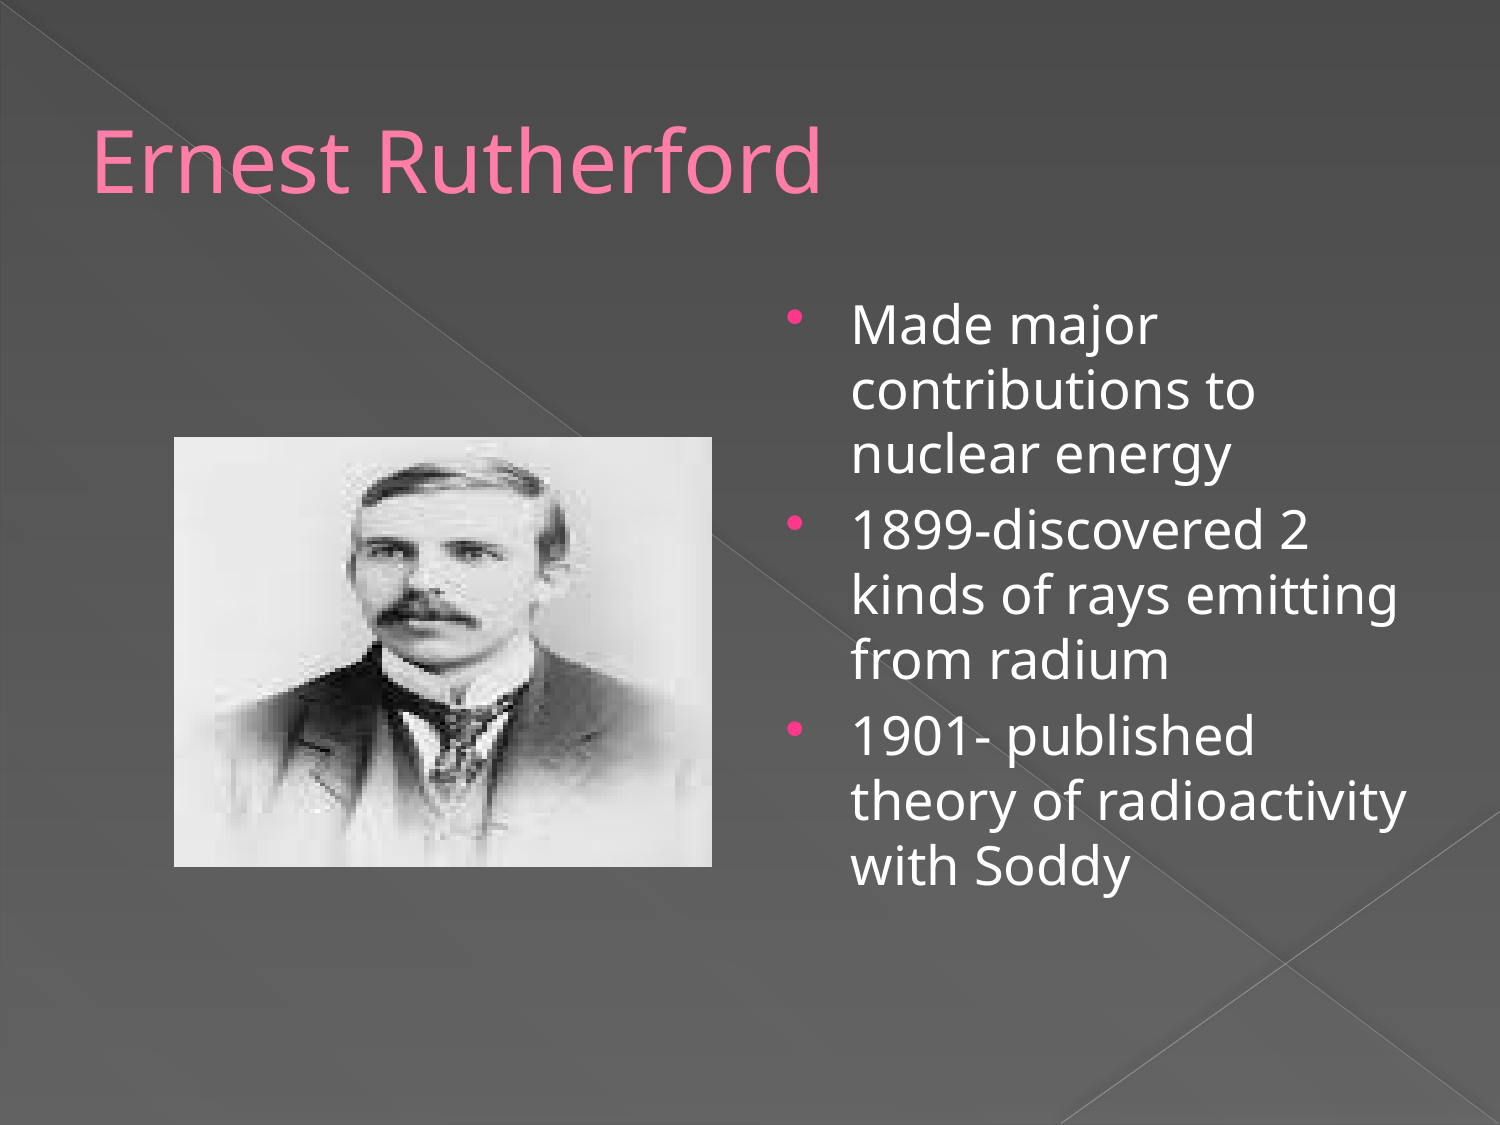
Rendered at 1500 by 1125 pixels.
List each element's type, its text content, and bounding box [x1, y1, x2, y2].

list Made major contributions to nuclear energy 1899-discovered 2 kinds of rays emitting from radium 1901- published theory of radioactivity with Soddy [762, 282, 1425, 1025]
title Ernest Rutherford [75, 43, 1425, 274]
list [174, 437, 712, 867]
